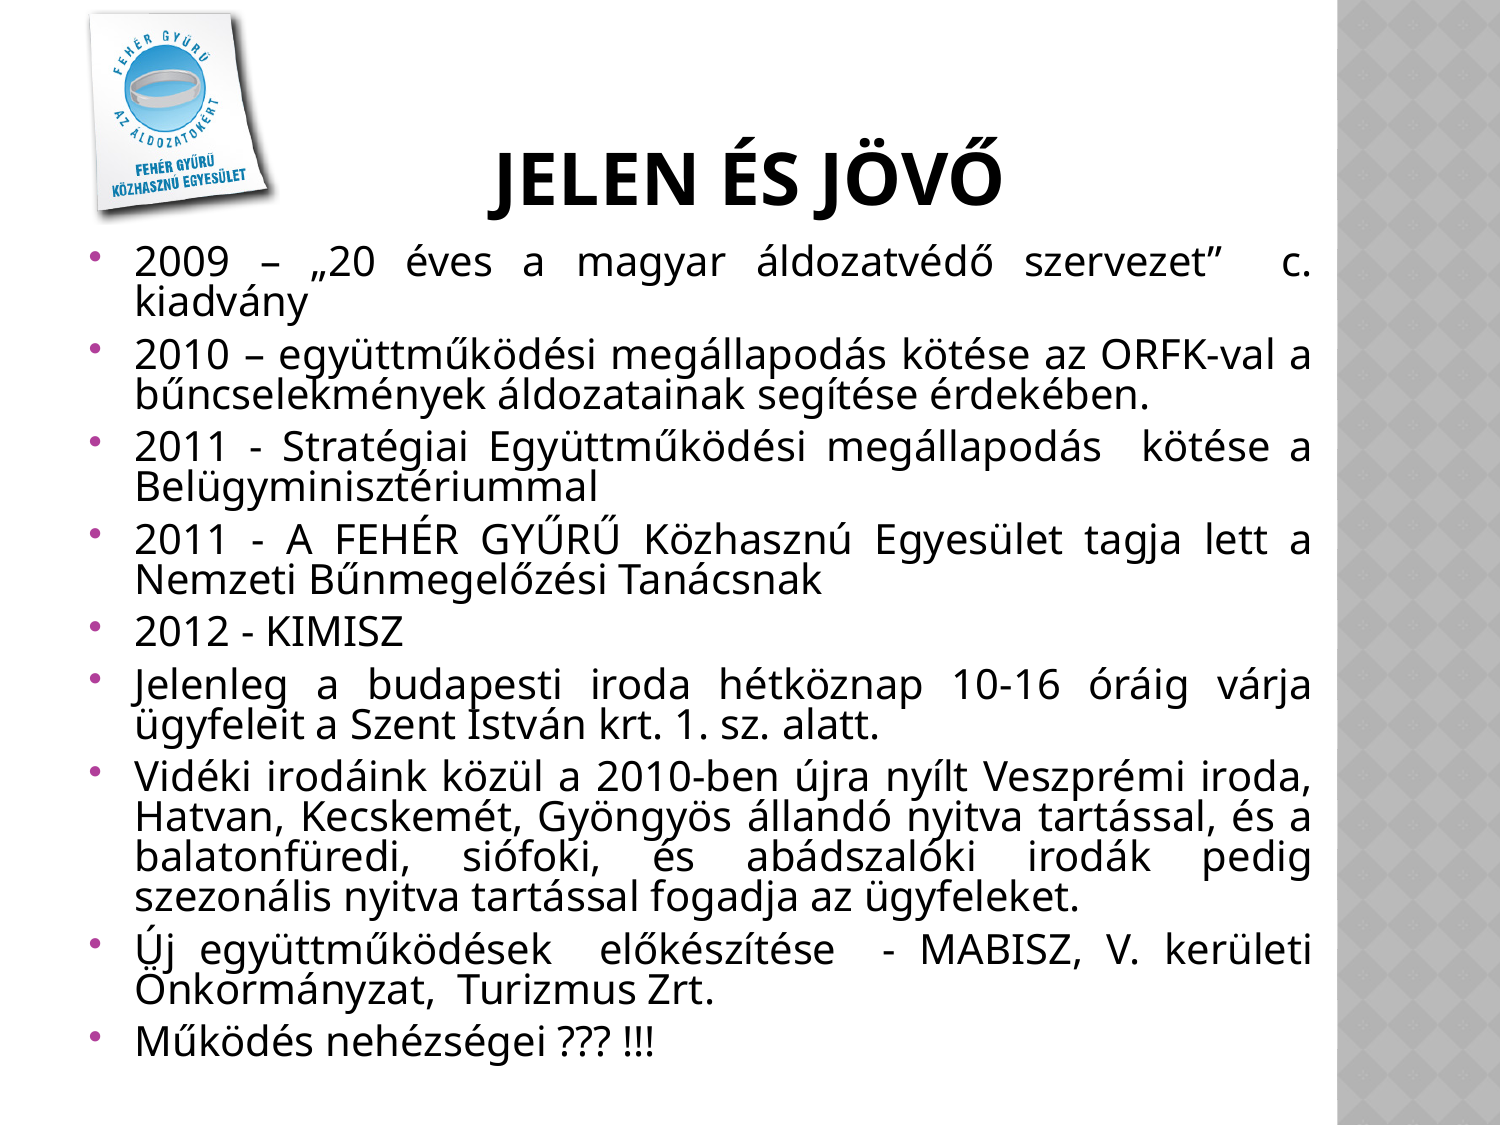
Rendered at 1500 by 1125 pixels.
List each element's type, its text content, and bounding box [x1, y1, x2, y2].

picture [74, 0, 280, 225]
list 2009 – „20 éves a magyar áldozatvédő szervezet” c. kiadvány 2010 – együttműködési megállapodás kötése az ORFK-val a bűncselekmények áldozatainak segítése érdekében. 2011 - Stratégiai Együttműködési megállapodás kötése a Belügyminisztériummal 2011 - A FEHÉR GYŰRŰ Közhasznú Egyesület tagja lett a Nemzeti Bűnmegelőzési Tanácsnak 2012 - KIMISZ Jelenleg a budapesti iroda hétköznap 10-16 óráig várja ügyfeleit a Szent István krt. 1. sz. alatt. Vidéki irodáink közül a 2010-ben újra nyílt Veszprémi iroda, Hatvan, Kecskemét, Gyöngyös állandó nyitva tartással, és a balatonfüredi, siófoki, és abádszalóki irodák pedig szezonális nyitva tartással fogadja az ügyfeleket. Új együttműködések előkészítése - MABISZ, V. kerületi Önkormányzat, Turizmus Zrt. Működés nehézségei ??? !!! [74, 237, 1330, 1054]
title Jelen és jövő [285, 43, 1425, 220]
